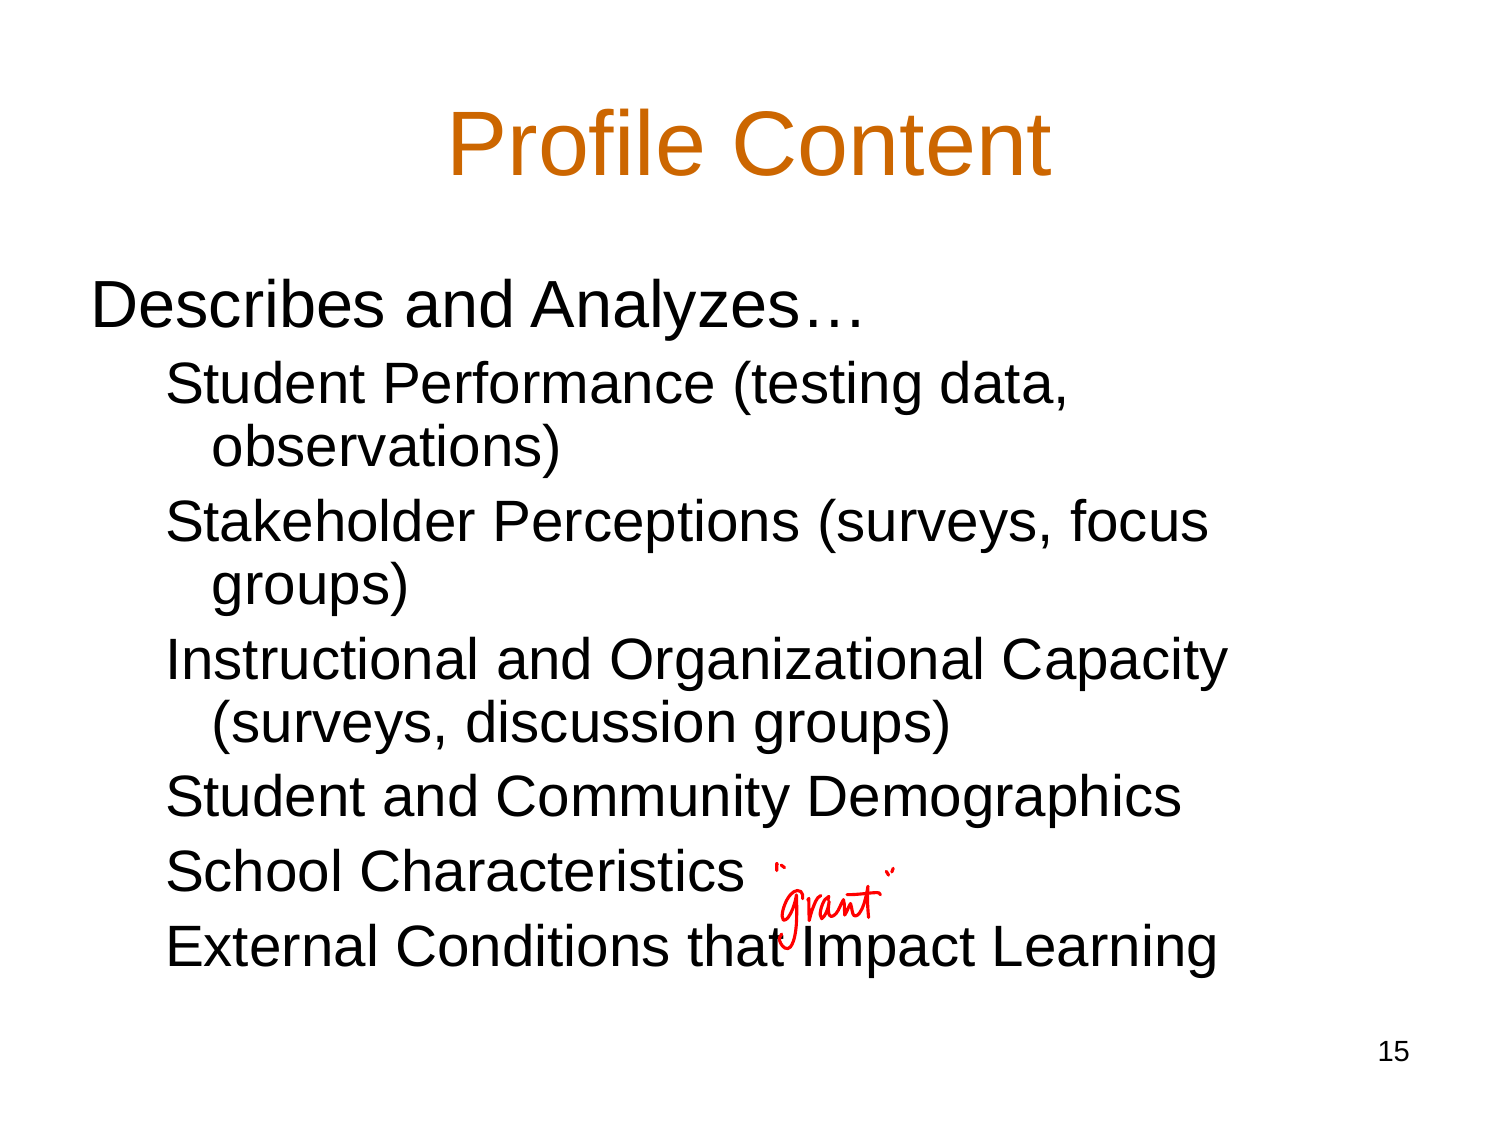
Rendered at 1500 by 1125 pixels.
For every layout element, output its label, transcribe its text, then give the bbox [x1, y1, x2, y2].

slide_number 15 [1074, 1024, 1426, 1103]
list Describes and Analyzes… Student Performance (testing data, observations) Stakeholder Perceptions (surveys, focus groups) Instructional and Organizational Capacity (surveys, discussion groups) Student and Community Demographics School Characteristics External Conditions that Impact Learning [74, 262, 1426, 1006]
title Profile Content [74, 44, 1426, 233]
